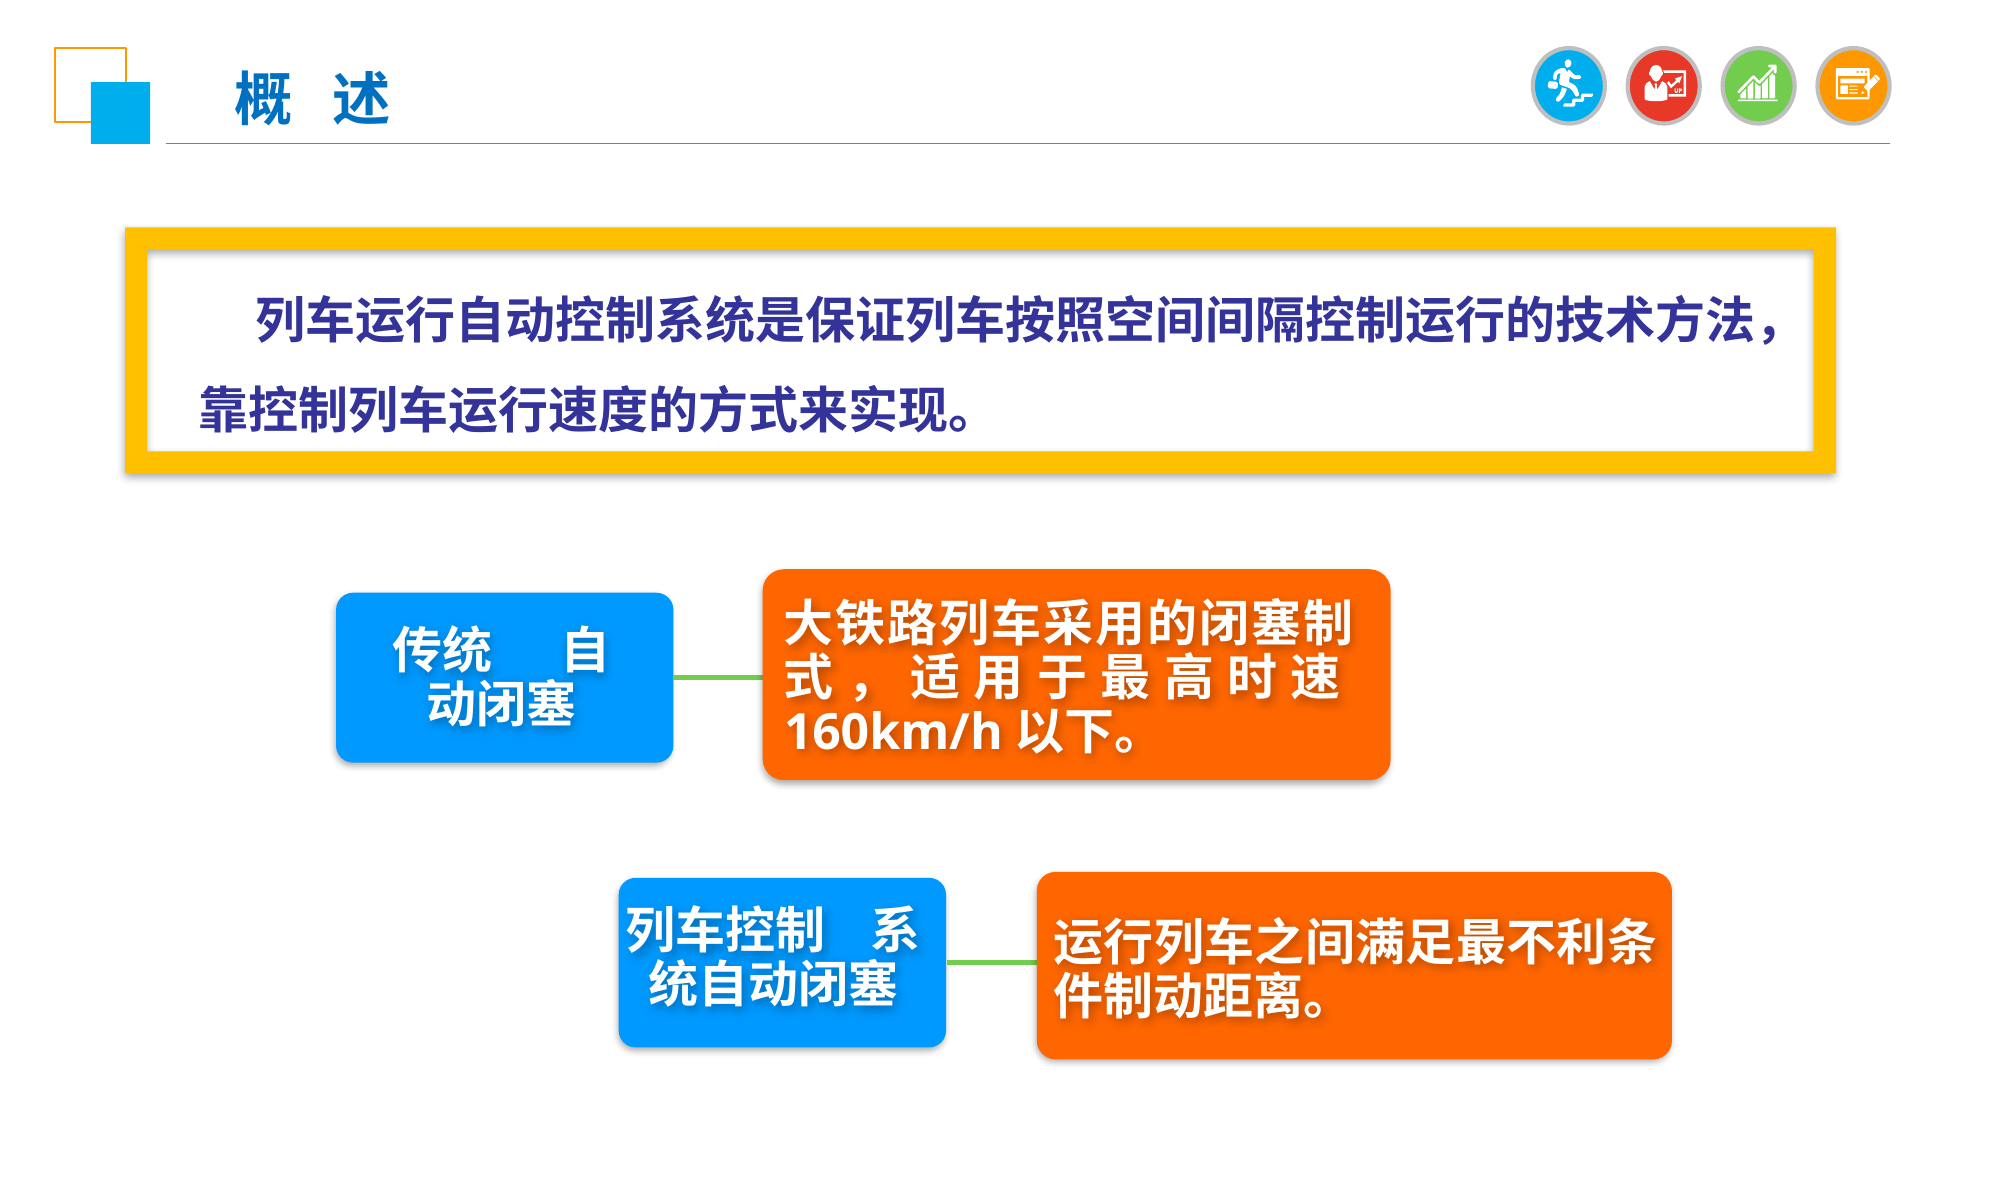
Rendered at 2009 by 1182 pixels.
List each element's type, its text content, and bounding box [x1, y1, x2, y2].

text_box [616, 859, 1673, 1083]
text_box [124, 227, 1837, 509]
text_box 概 述 [214, 51, 412, 142]
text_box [335, 555, 1391, 804]
